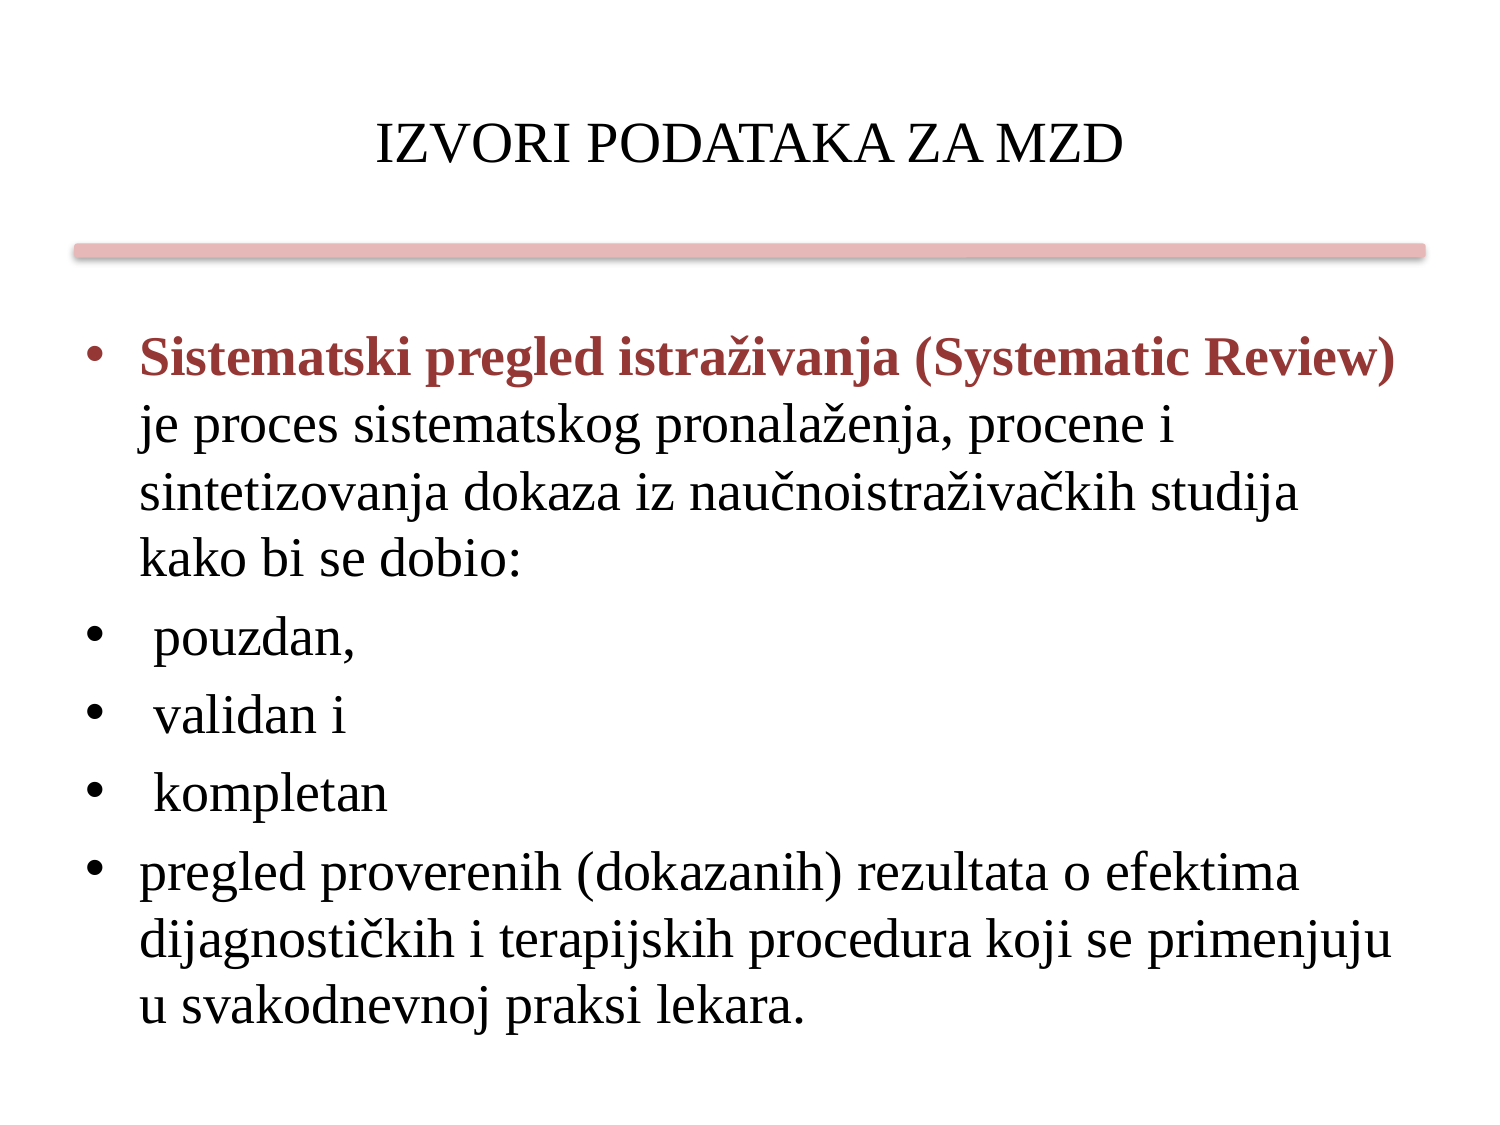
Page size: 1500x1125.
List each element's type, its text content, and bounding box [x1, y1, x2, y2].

text_box [74, 243, 1426, 258]
title IZVORI PODATAKA ZA MZD [75, 45, 1425, 233]
list Sistematski pregled istraživanja (Systematic Review) je proces sistematskog pronalaženja, procene i sintetizovanja dokaza iz naučnoistraživačkih studija kako bi se dobio: pouzdan, validan i kompletan pregled proverenih (dokazanih) rezultata o efektima dijagnostičkih i terapijskih procedura koji se primenjuju u svakodnevnoj praksi lekara. [70, 312, 1421, 1050]
